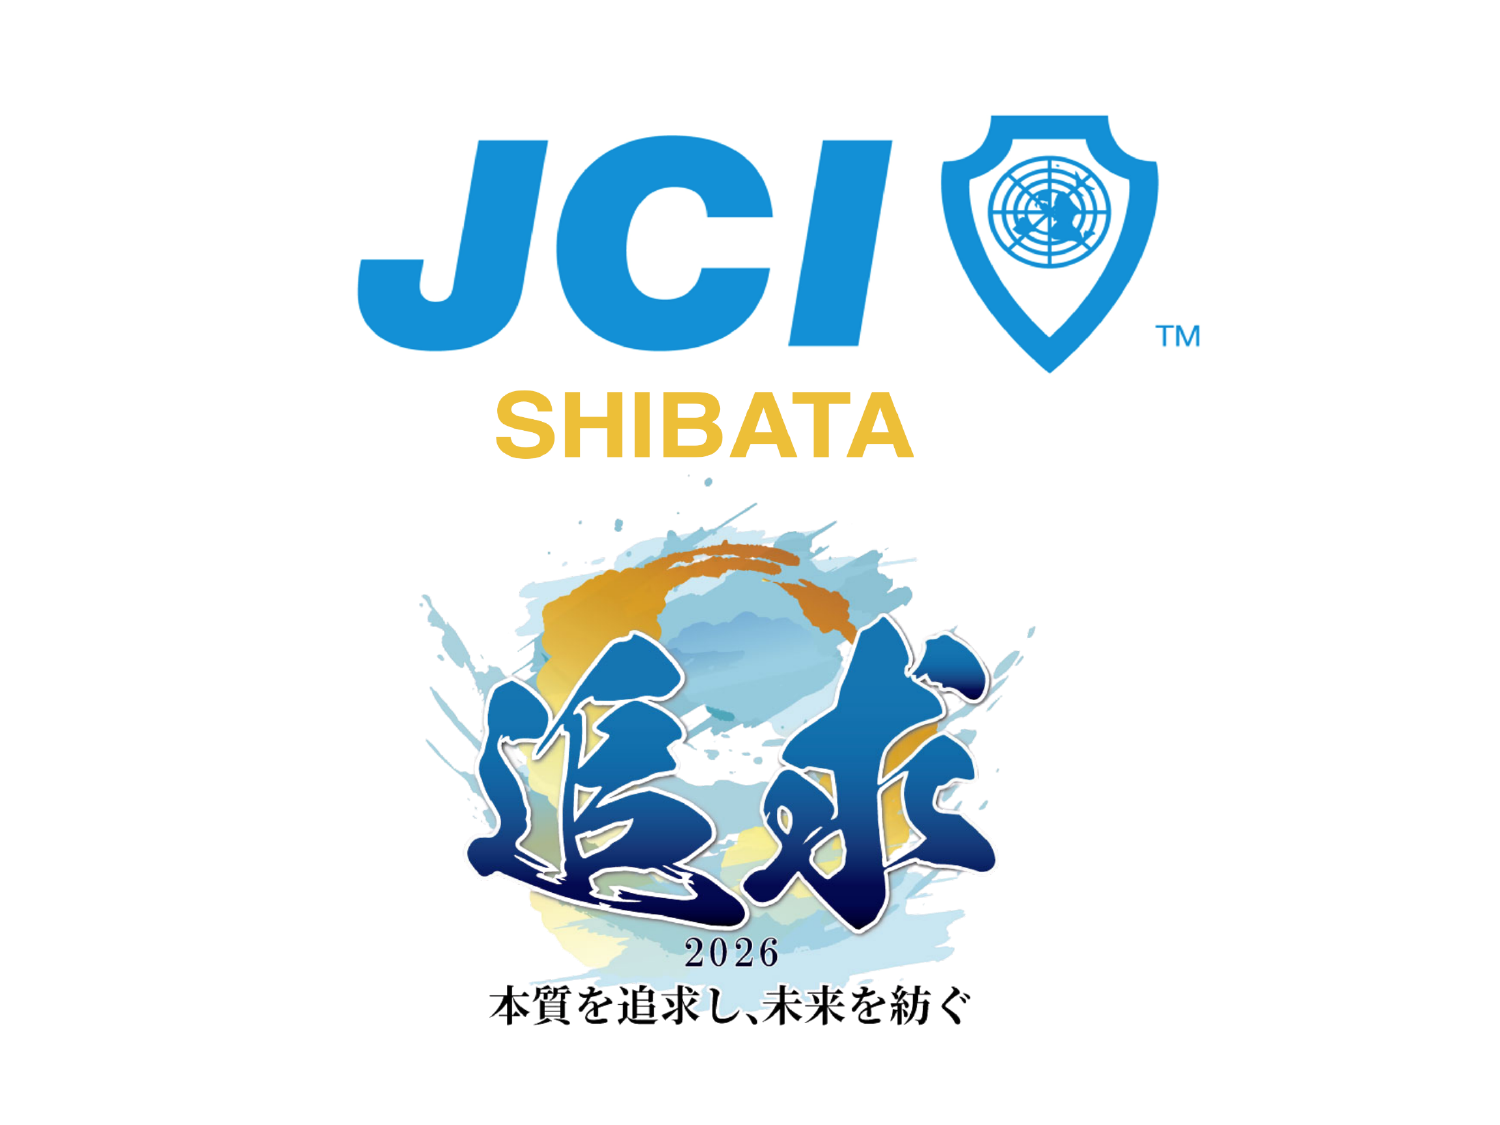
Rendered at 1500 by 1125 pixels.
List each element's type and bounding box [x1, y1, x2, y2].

picture [287, 49, 1263, 1113]
